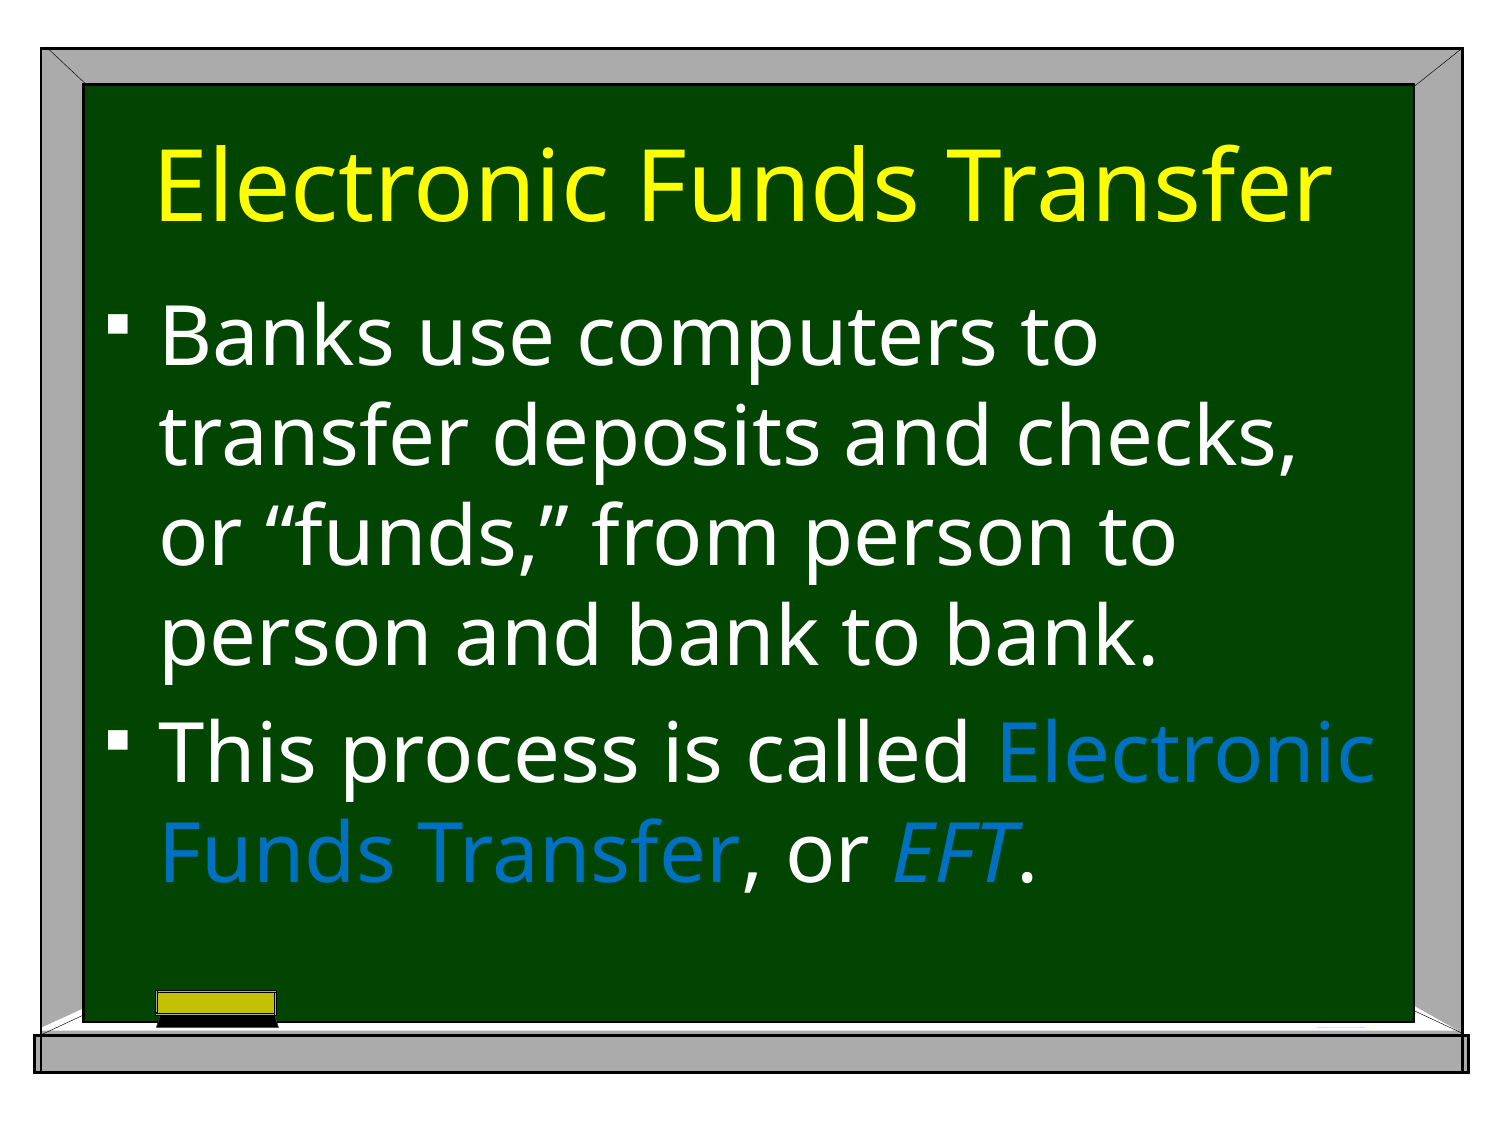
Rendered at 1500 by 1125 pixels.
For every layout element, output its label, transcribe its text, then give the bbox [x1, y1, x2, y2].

list Banks use computers to transfer deposits and checks, or “funds,” from person to person and bank to bank. This process is called Electronic Funds Transfer, or EFT. [87, 275, 1413, 1000]
title Electronic Funds Transfer [87, 99, 1400, 263]
